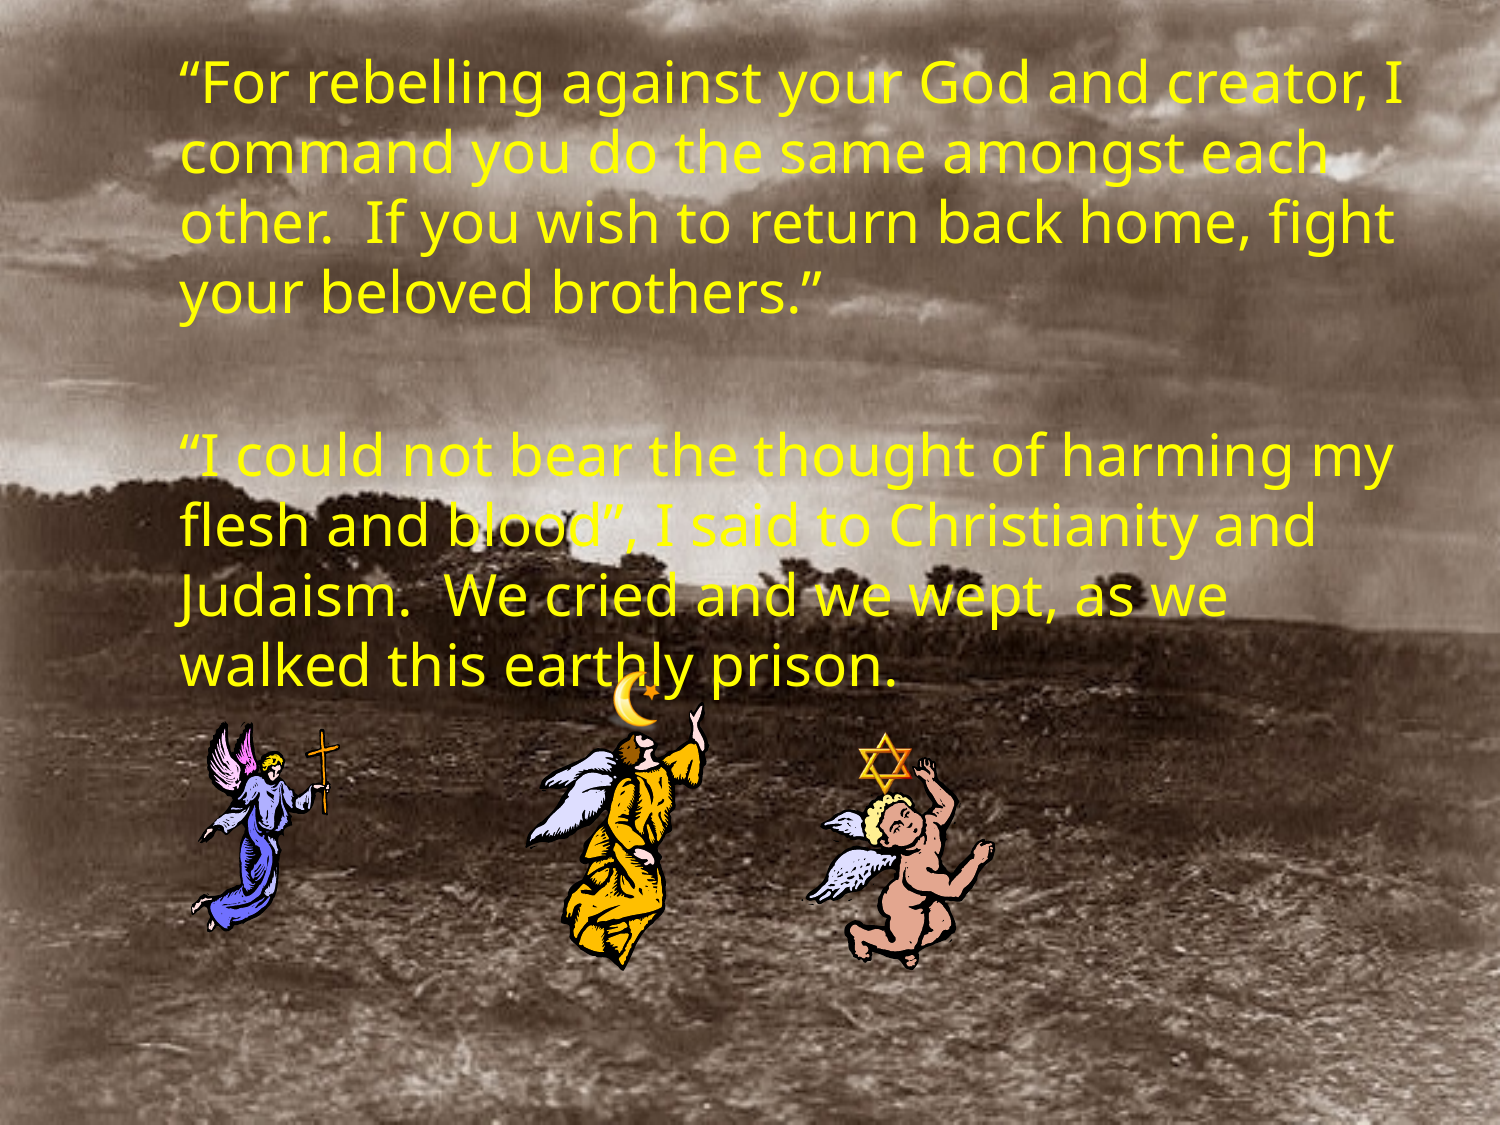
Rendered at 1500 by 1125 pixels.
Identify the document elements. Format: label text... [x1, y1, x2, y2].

list “For rebelling against your God and creator, I command you do the same amongst each other. If you wish to return back home, fight your beloved brothers.” “I could not bear the thought of harming my flesh and blood”, I said to Christianity and Judaism. We cried and we wept, as we walked this earthly prison. [75, 37, 1425, 1088]
picture [0, 0, 1500, 1125]
